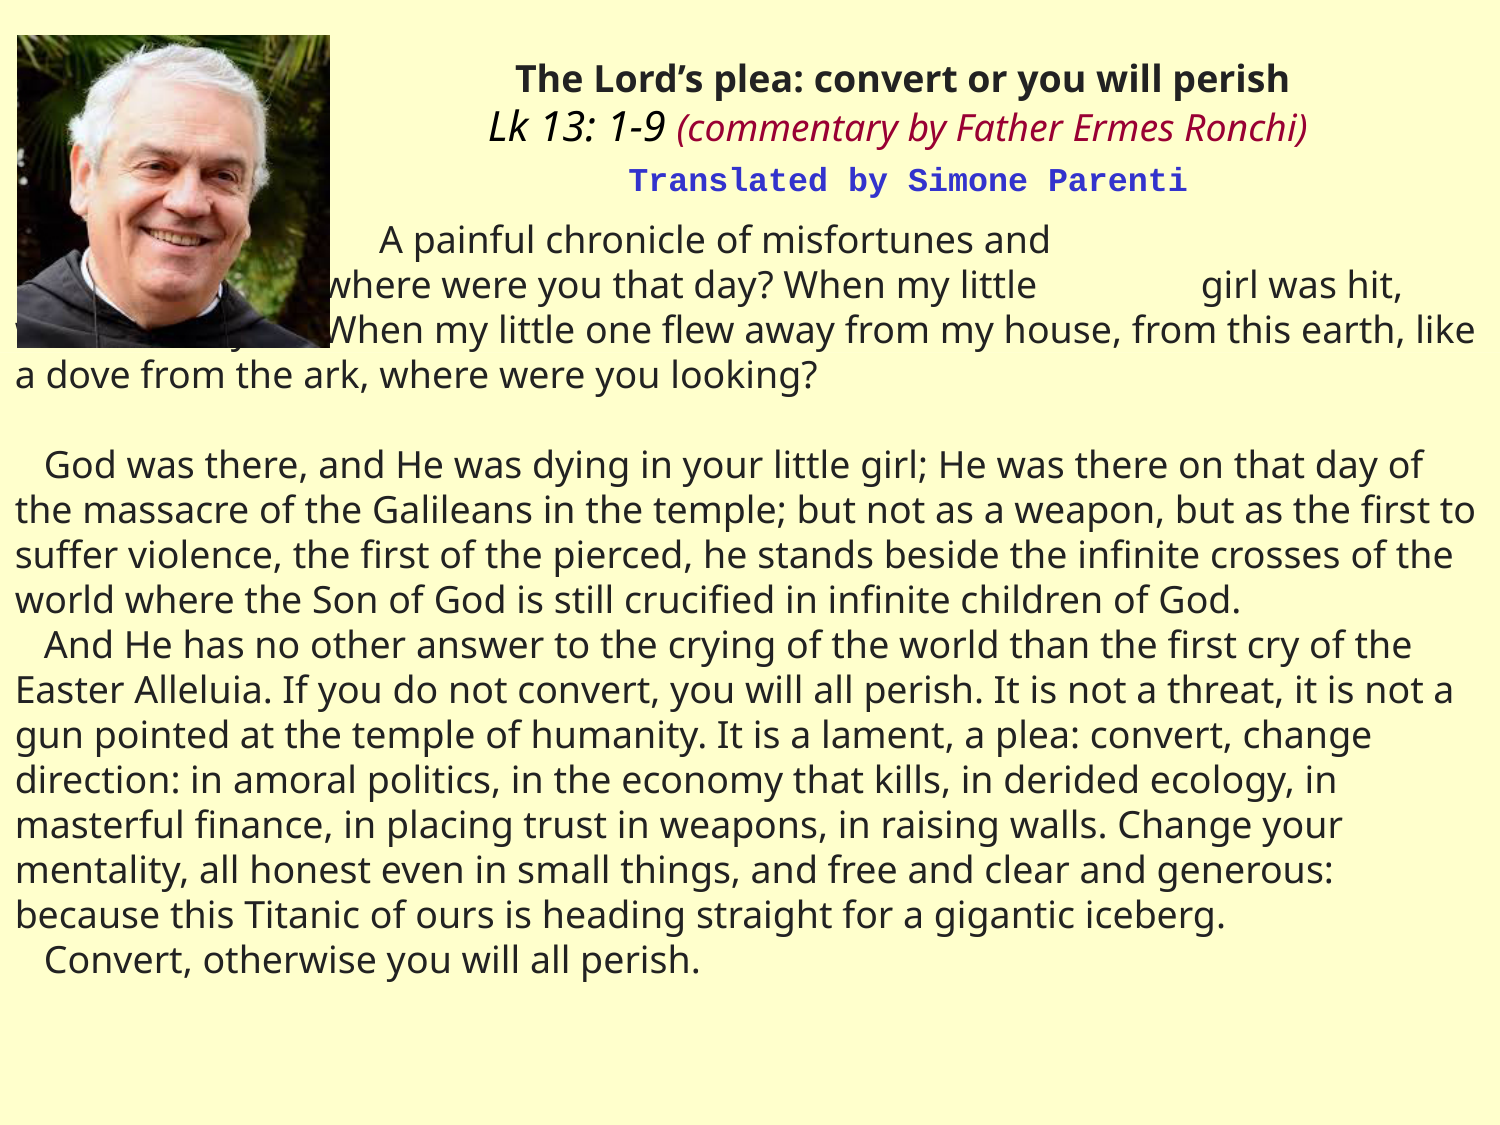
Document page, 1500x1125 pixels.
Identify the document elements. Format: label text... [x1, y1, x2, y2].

text_box A painful chronicle of misfortunes and massacres. God, where were you that day? When my little girl was hit, where were you? When my little one flew away from my house, from this earth, like a dove from the ark, where were you looking? God was there, and He was dying in your little girl; He was there on that day of the massacre of the Galileans in the temple; but not as a weapon, but as the first to suffer violence, the first of the pierced, he stands beside the infinite crosses of the world where the Son of God is still crucified in infinite children of God. And He has no other answer to the crying of the world than the first cry of the Easter Alleluia. If you do not convert, you will all perish. It is not a threat, it is not a gun pointed at the temple of humanity. It is a lament, a plea: convert, change direction: in amoral politics, in the economy that kills, in derided ecology, in masterful finance, in placing trust in weapons, in raising walls. Change your mentality, all honest even in small things, and free and clear and generous: because this Titanic of ours is heading straight for a gigantic iceberg. Convert, otherwise you will all perish. [0, 208, 1500, 989]
text_box The Lord’s plea: convert or you will perish Lk 13: 1-9 (commentary by Father Ermes Ronchi) Translated by Simone Parenti [330, 47, 1497, 207]
picture [17, 35, 330, 348]
